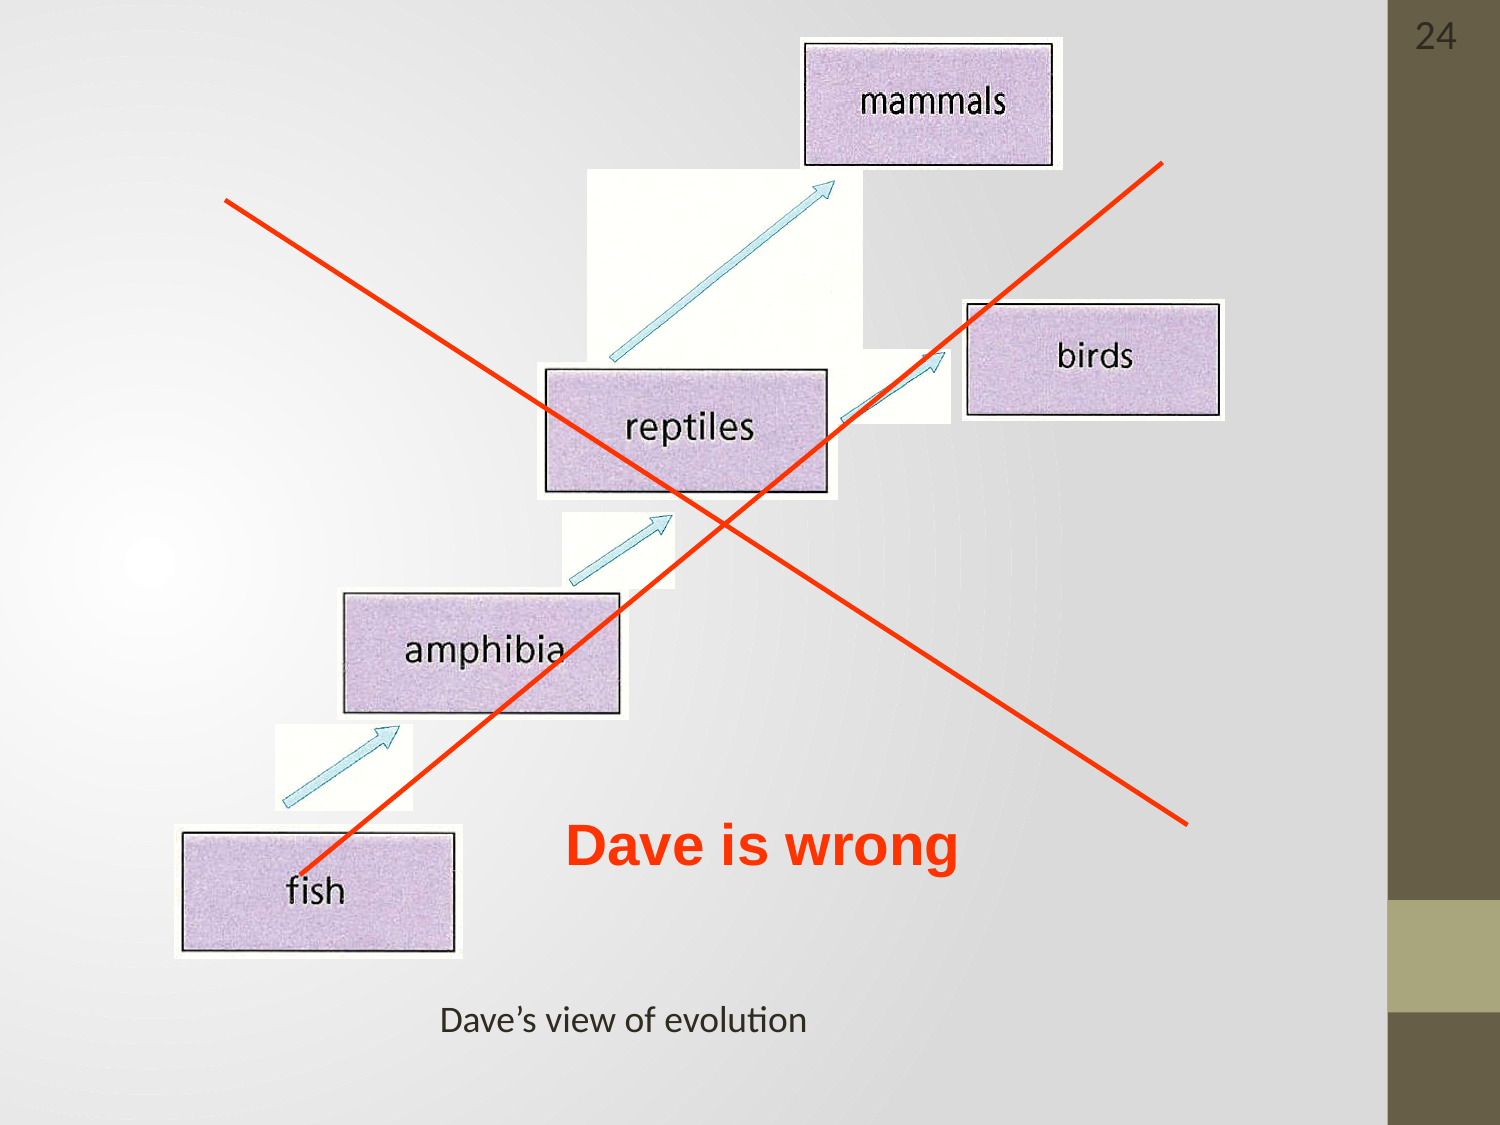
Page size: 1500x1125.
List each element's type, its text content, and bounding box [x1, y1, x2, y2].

picture [961, 299, 1226, 422]
picture [536, 36, 1063, 500]
picture [336, 511, 676, 721]
text_box 24 [1399, 0, 1472, 65]
text_box Dave is wrong [550, 800, 976, 885]
picture [274, 724, 413, 811]
picture [174, 824, 463, 959]
text_box Dave’s view of evolution [424, 987, 1025, 1048]
